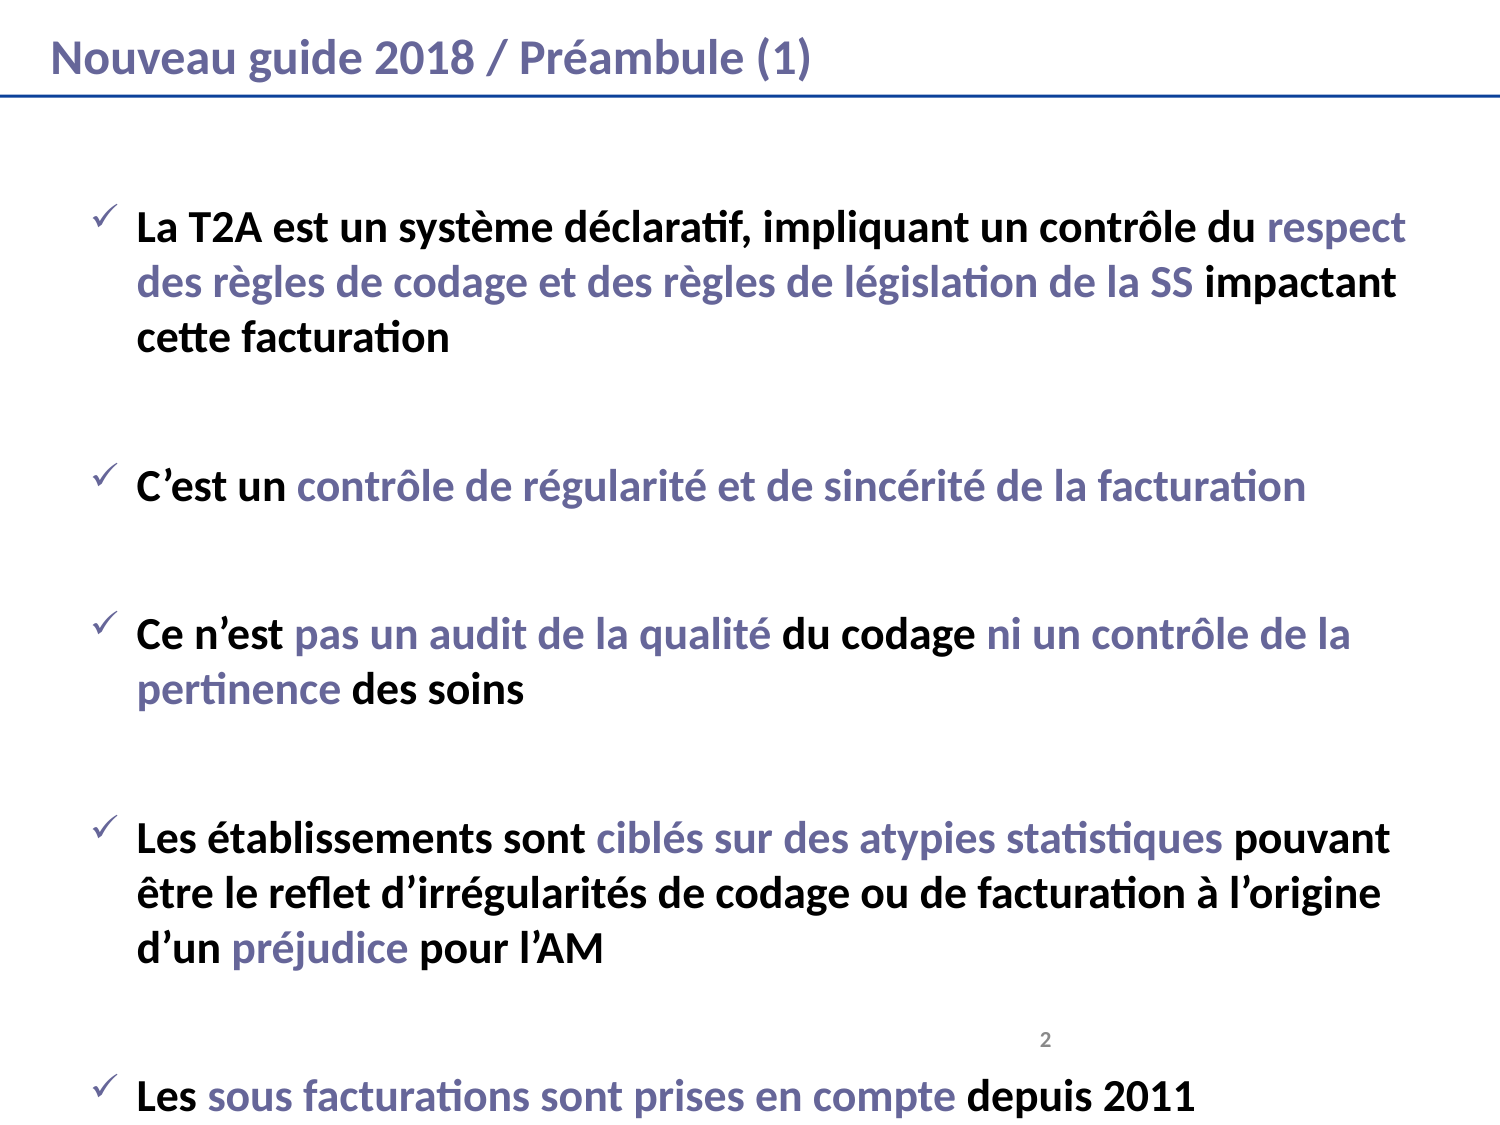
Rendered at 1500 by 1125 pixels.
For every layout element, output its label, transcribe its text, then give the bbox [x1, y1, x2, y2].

slide_number 2 [874, 1017, 1225, 1078]
list La T2A est un système déclaratif, impliquant un contrôle du respect des règles de codage et des règles de législation de la SS impactant cette facturation C’est un contrôle de régularité et de sincérité de la facturation Ce n’est pas un audit de la qualité du codage ni un contrôle de la pertinence des soins Les établissements sont ciblés sur des atypies statistiques pouvant être le reflet d’irrégularités de codage ou de facturation à l’origine d’un préjudice pour l’AM Les sous facturations sont prises en compte depuis 2011 [0, 125, 1425, 926]
title Nouveau guide 2018 / Préambule (1) [35, 17, 1386, 82]
